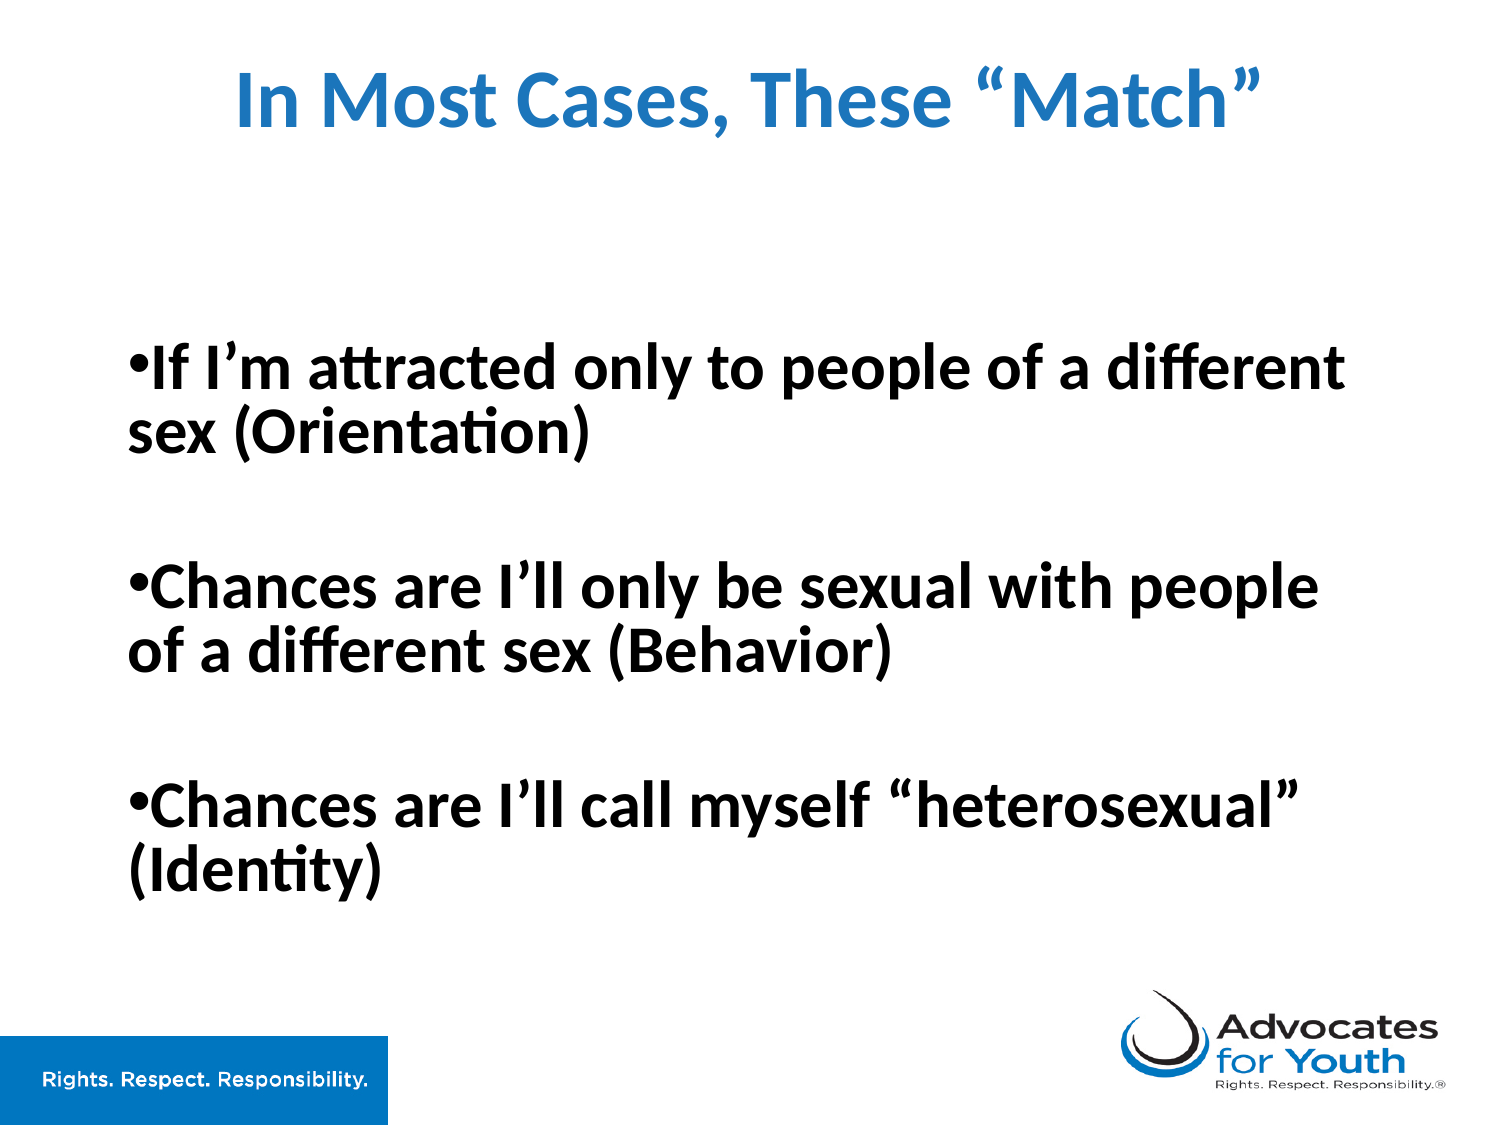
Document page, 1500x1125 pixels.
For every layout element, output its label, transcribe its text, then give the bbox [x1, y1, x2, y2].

list If I’m attracted only to people of a different sex (Orientation) Chances are I’ll only be sexual with people of a different sex (Behavior) Chances are I’ll call myself “heterosexual” (Identity) [112, 237, 1388, 913]
title In Most Cases, These “Match” [112, 0, 1388, 188]
picture [1087, 974, 1488, 1110]
picture [0, 1036, 388, 1125]
